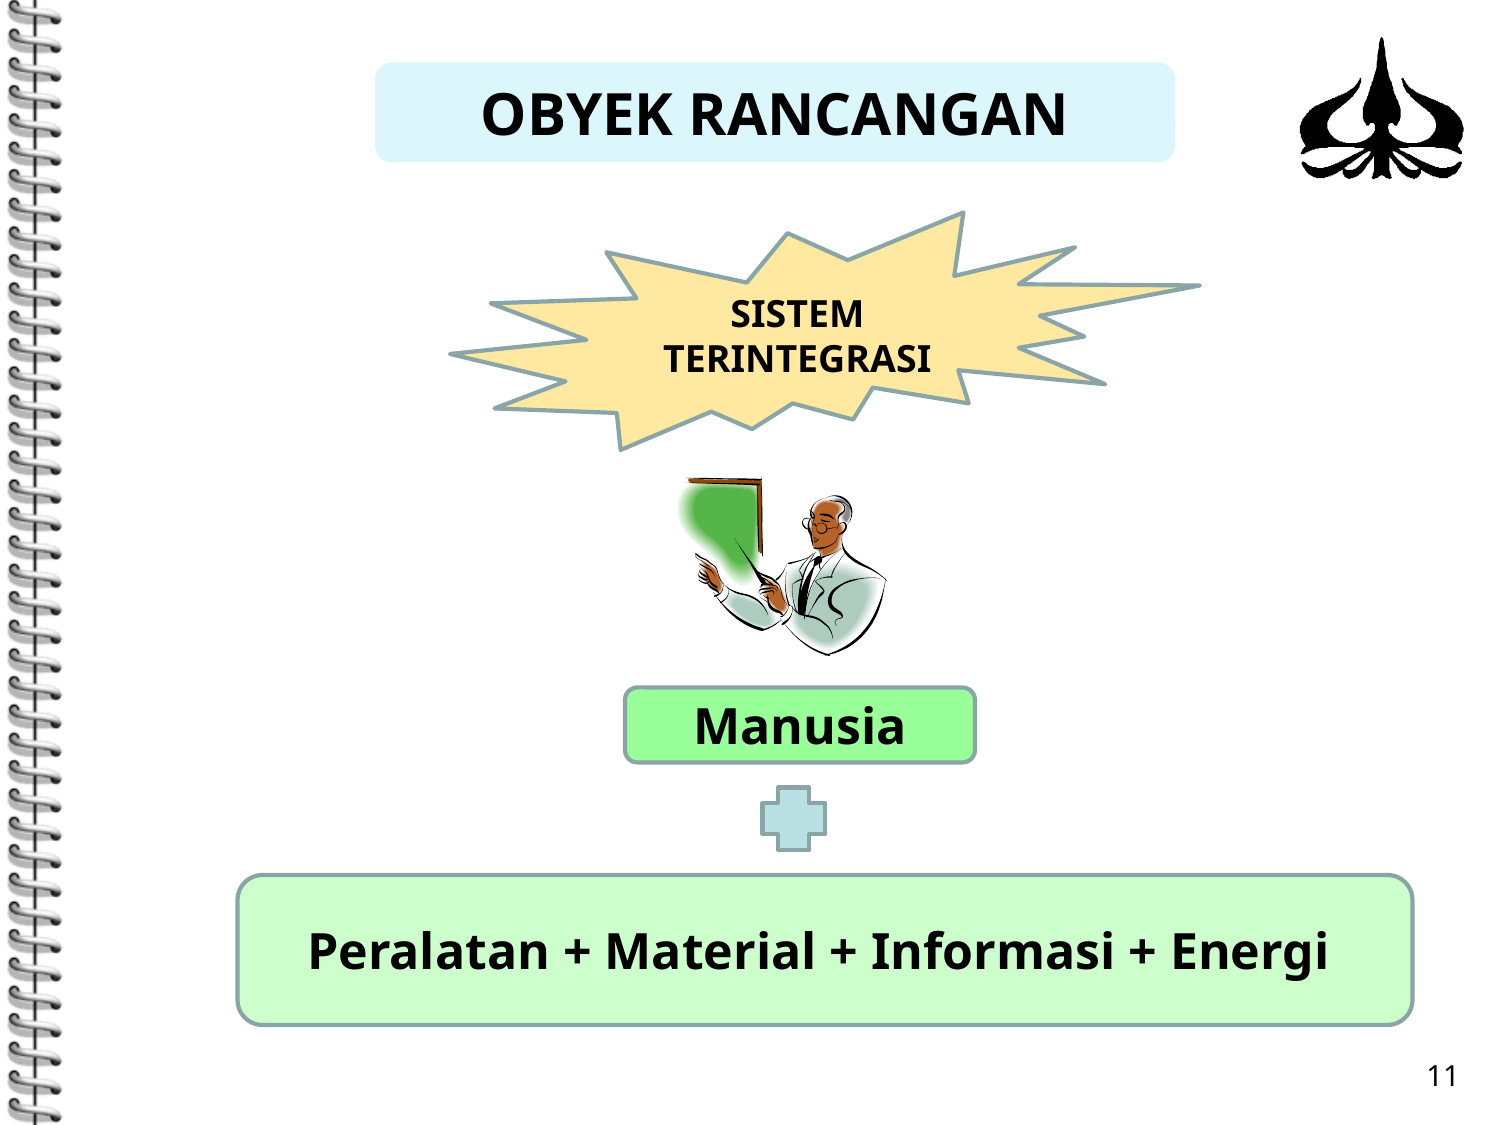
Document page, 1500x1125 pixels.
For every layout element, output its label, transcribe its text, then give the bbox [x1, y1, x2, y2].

text_box Manusia [622, 685, 978, 765]
slide_number 11 [1124, 1049, 1476, 1091]
text_box OBYEK RANCANGAN [372, 60, 1178, 165]
picture [0, 0, 1500, 1125]
text_box [760, 785, 827, 852]
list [674, 474, 888, 657]
text_box SISTEM TERINTEGRASI [447, 210, 1202, 452]
text_box Peralatan + Material + Informasi + Energi [235, 872, 1415, 1028]
